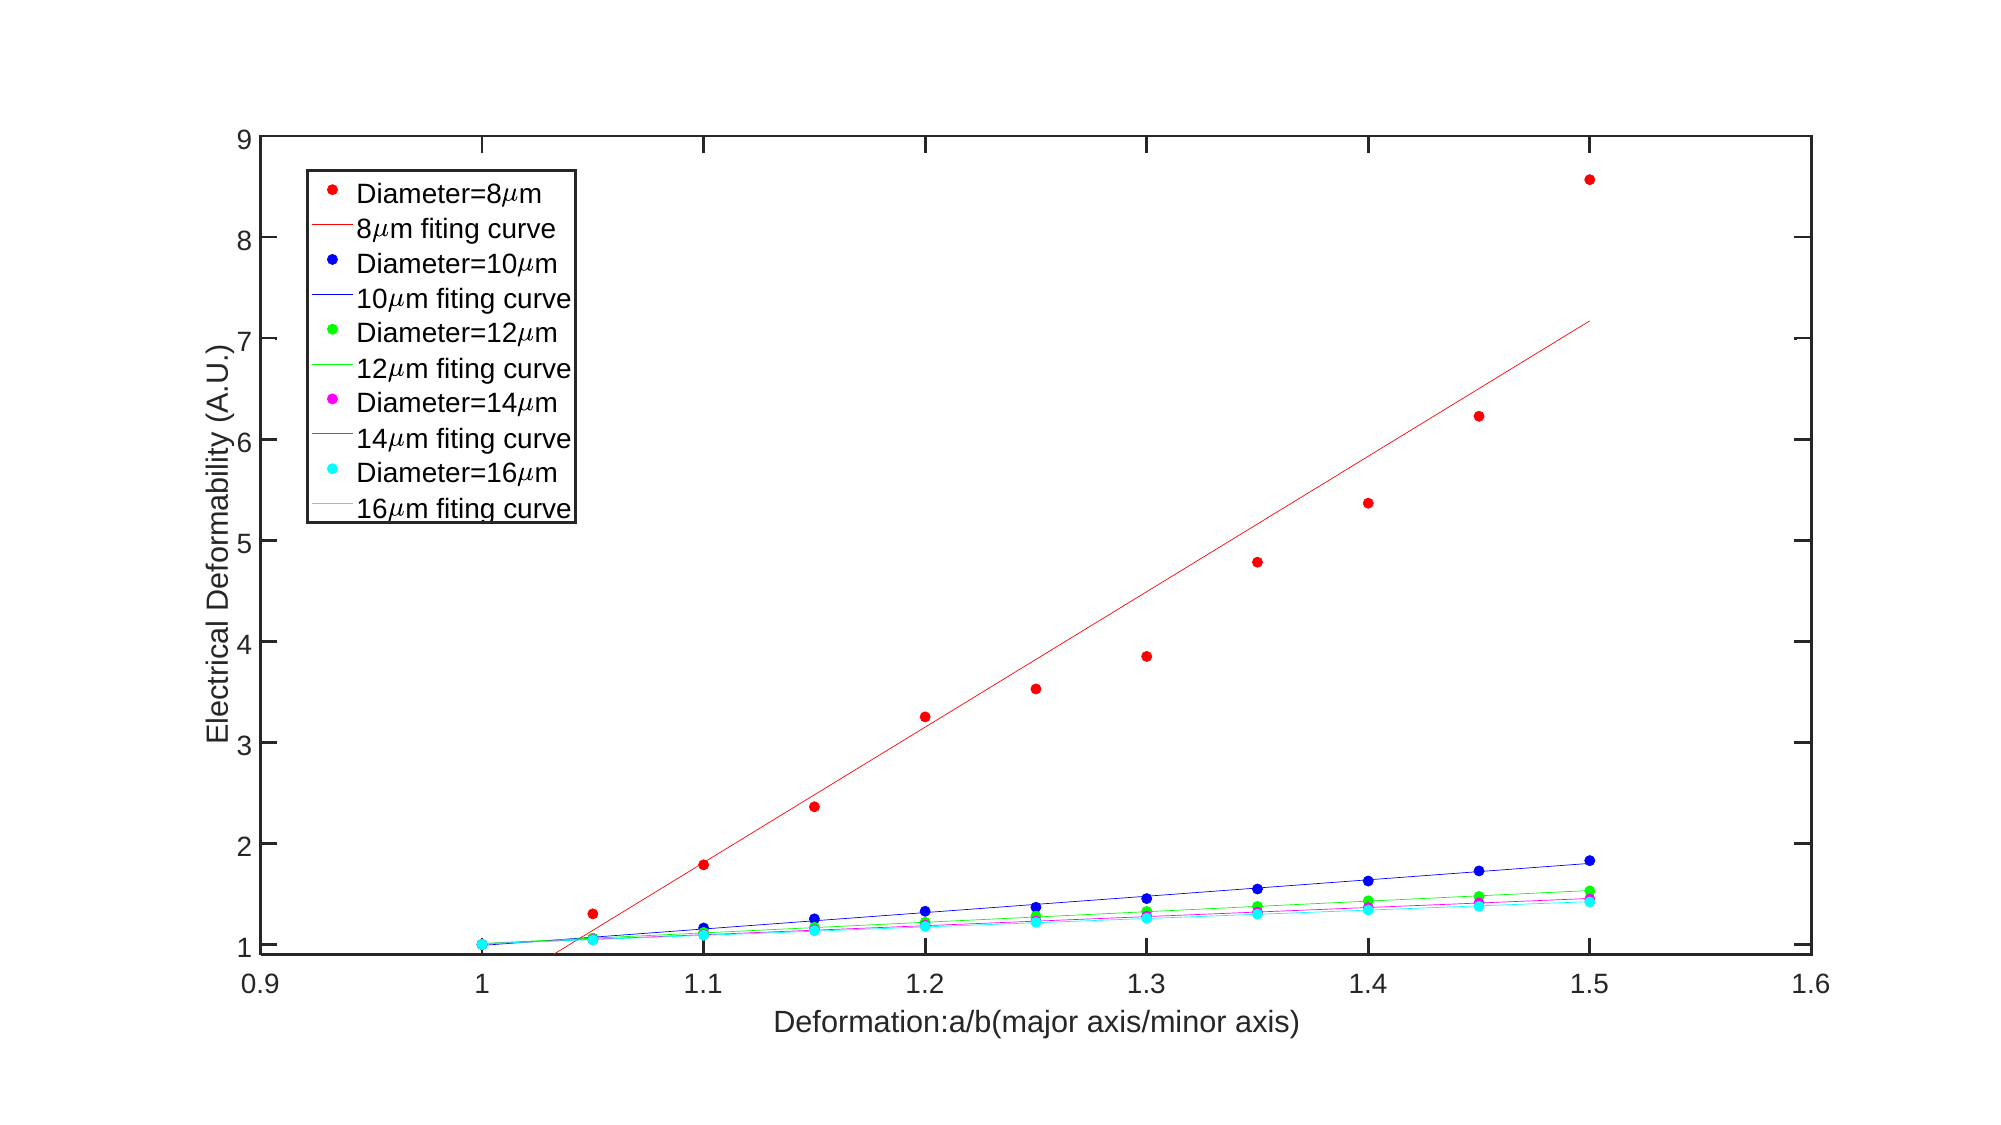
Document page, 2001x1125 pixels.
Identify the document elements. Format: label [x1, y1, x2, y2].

picture [0, 60, 2000, 1064]
